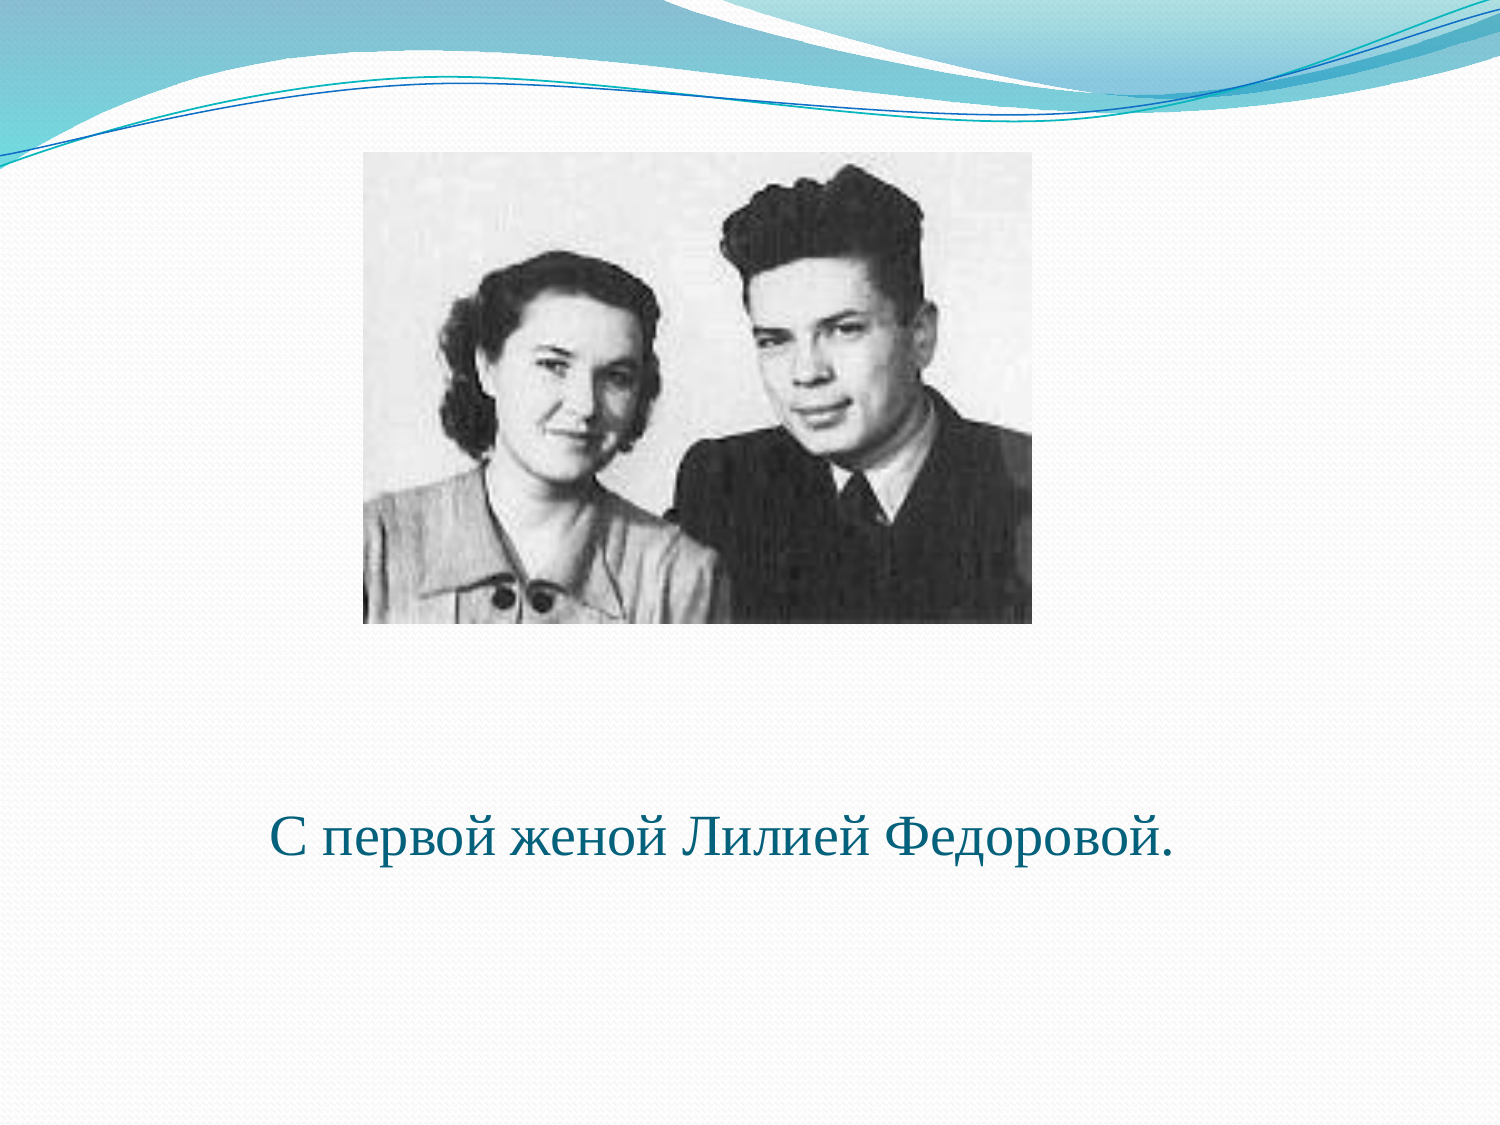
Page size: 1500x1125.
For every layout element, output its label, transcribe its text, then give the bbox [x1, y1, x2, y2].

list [363, 152, 1032, 624]
title С первой женой Лилией Федоровой. [269, 750, 1196, 868]
